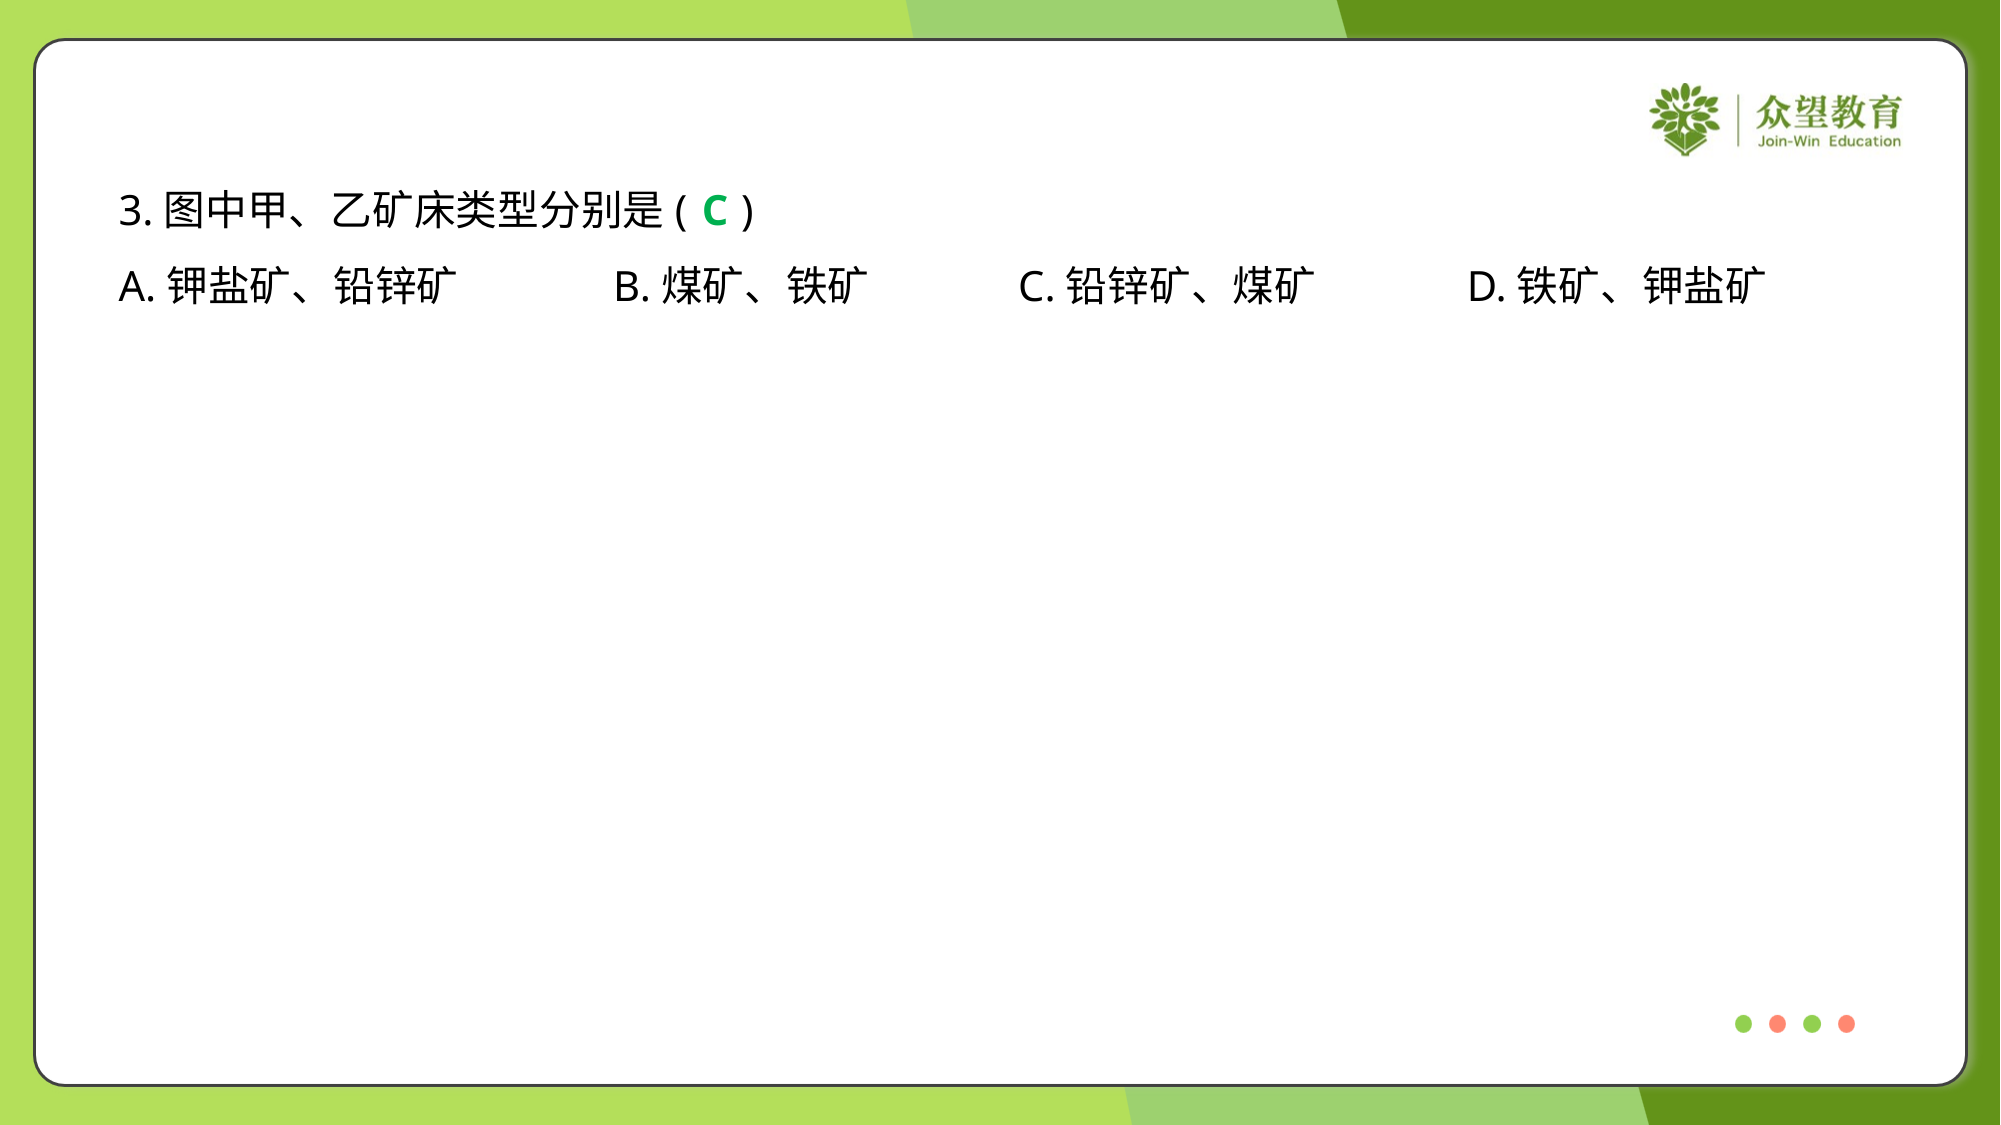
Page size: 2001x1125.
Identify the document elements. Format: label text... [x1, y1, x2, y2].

text_box A.钾盐矿、铅锌矿 B.煤矿、铁矿 C.铅锌矿、煤矿 D.铁矿、钾盐矿 [118, 234, 1883, 302]
picture [0, 0, 2000, 1125]
text_box C [685, 158, 745, 226]
text_box 3.图中甲、乙矿床类型分别是( ) [118, 158, 685, 226]
text_box 3.图中甲、乙矿床类型分别是( ) [745, 158, 1883, 226]
